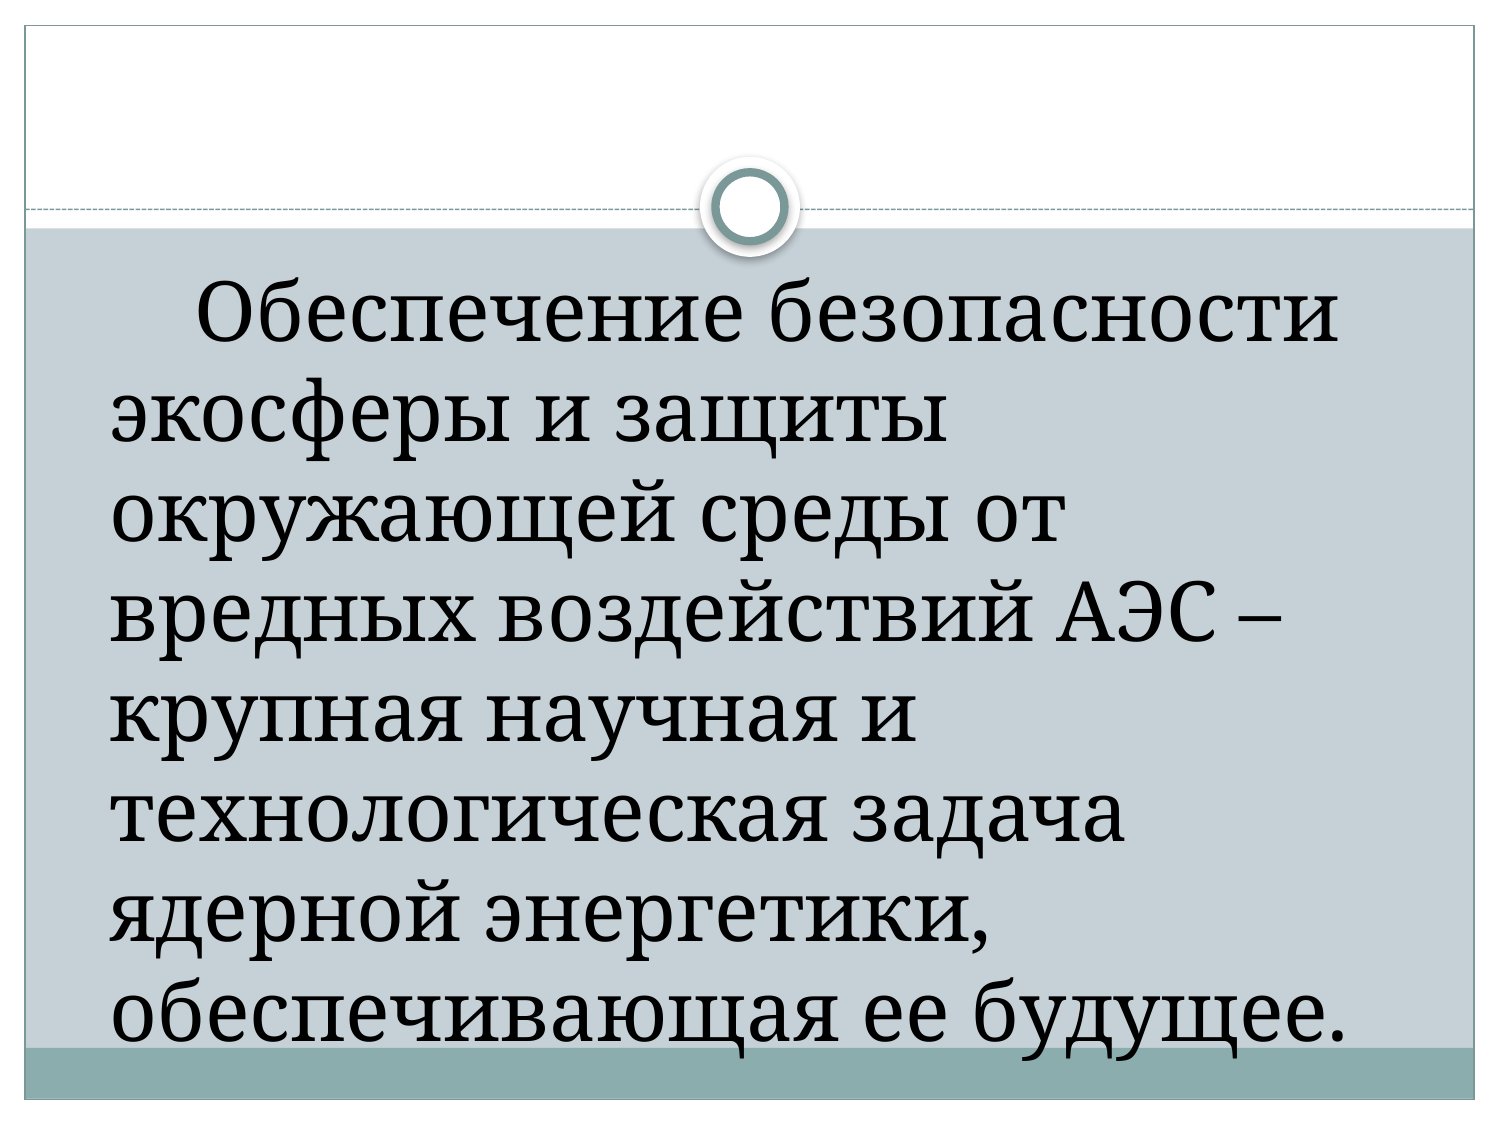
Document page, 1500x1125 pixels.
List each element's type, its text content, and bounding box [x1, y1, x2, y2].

list Обеспечение безопасности экосферы и защиты окружающей среды от вредных воздействий АЭС – крупная научная и технологическая задача ядерной энергетики, обеспечивающая ее будущее. [49, 250, 1445, 1001]
